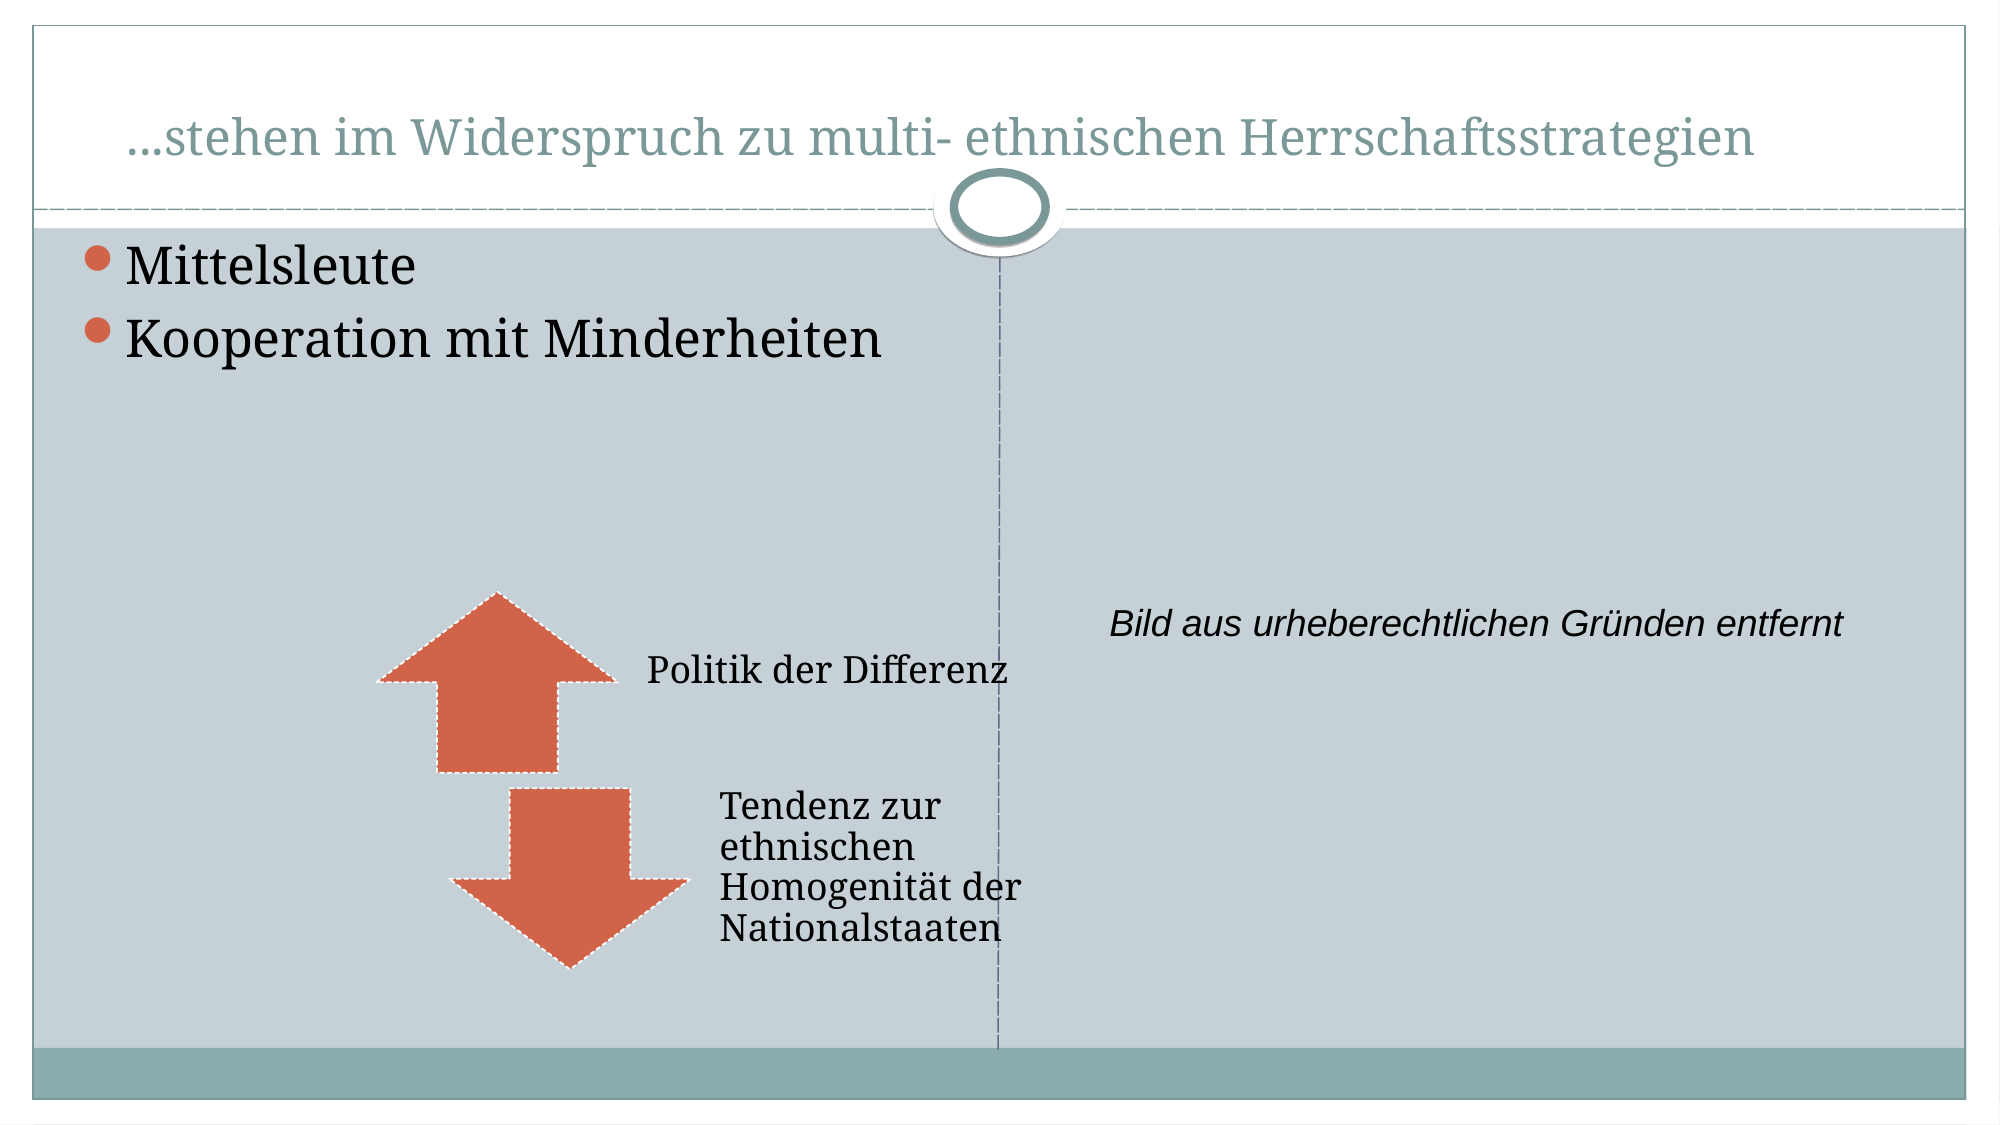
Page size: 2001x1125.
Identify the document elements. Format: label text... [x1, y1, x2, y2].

text_box [449, 788, 691, 970]
text_box ...stehen im Widerspruch zu multi- ethnischen Herrschaftsstrategien [32, 18, 1864, 173]
text_box Tendenz zur ethnischen Homogenität der Nationalstaaten [698, 788, 1126, 970]
text_box [1050, 224, 1933, 993]
text_box [376, 591, 619, 773]
text_box Mittelsleute Kooperation mit Minderheiten [66, 224, 950, 993]
text_box Politik der Differenz [625, 591, 1053, 773]
text_box Bild aus urheberechtlichen Gründen entfernt [1094, 591, 1859, 652]
